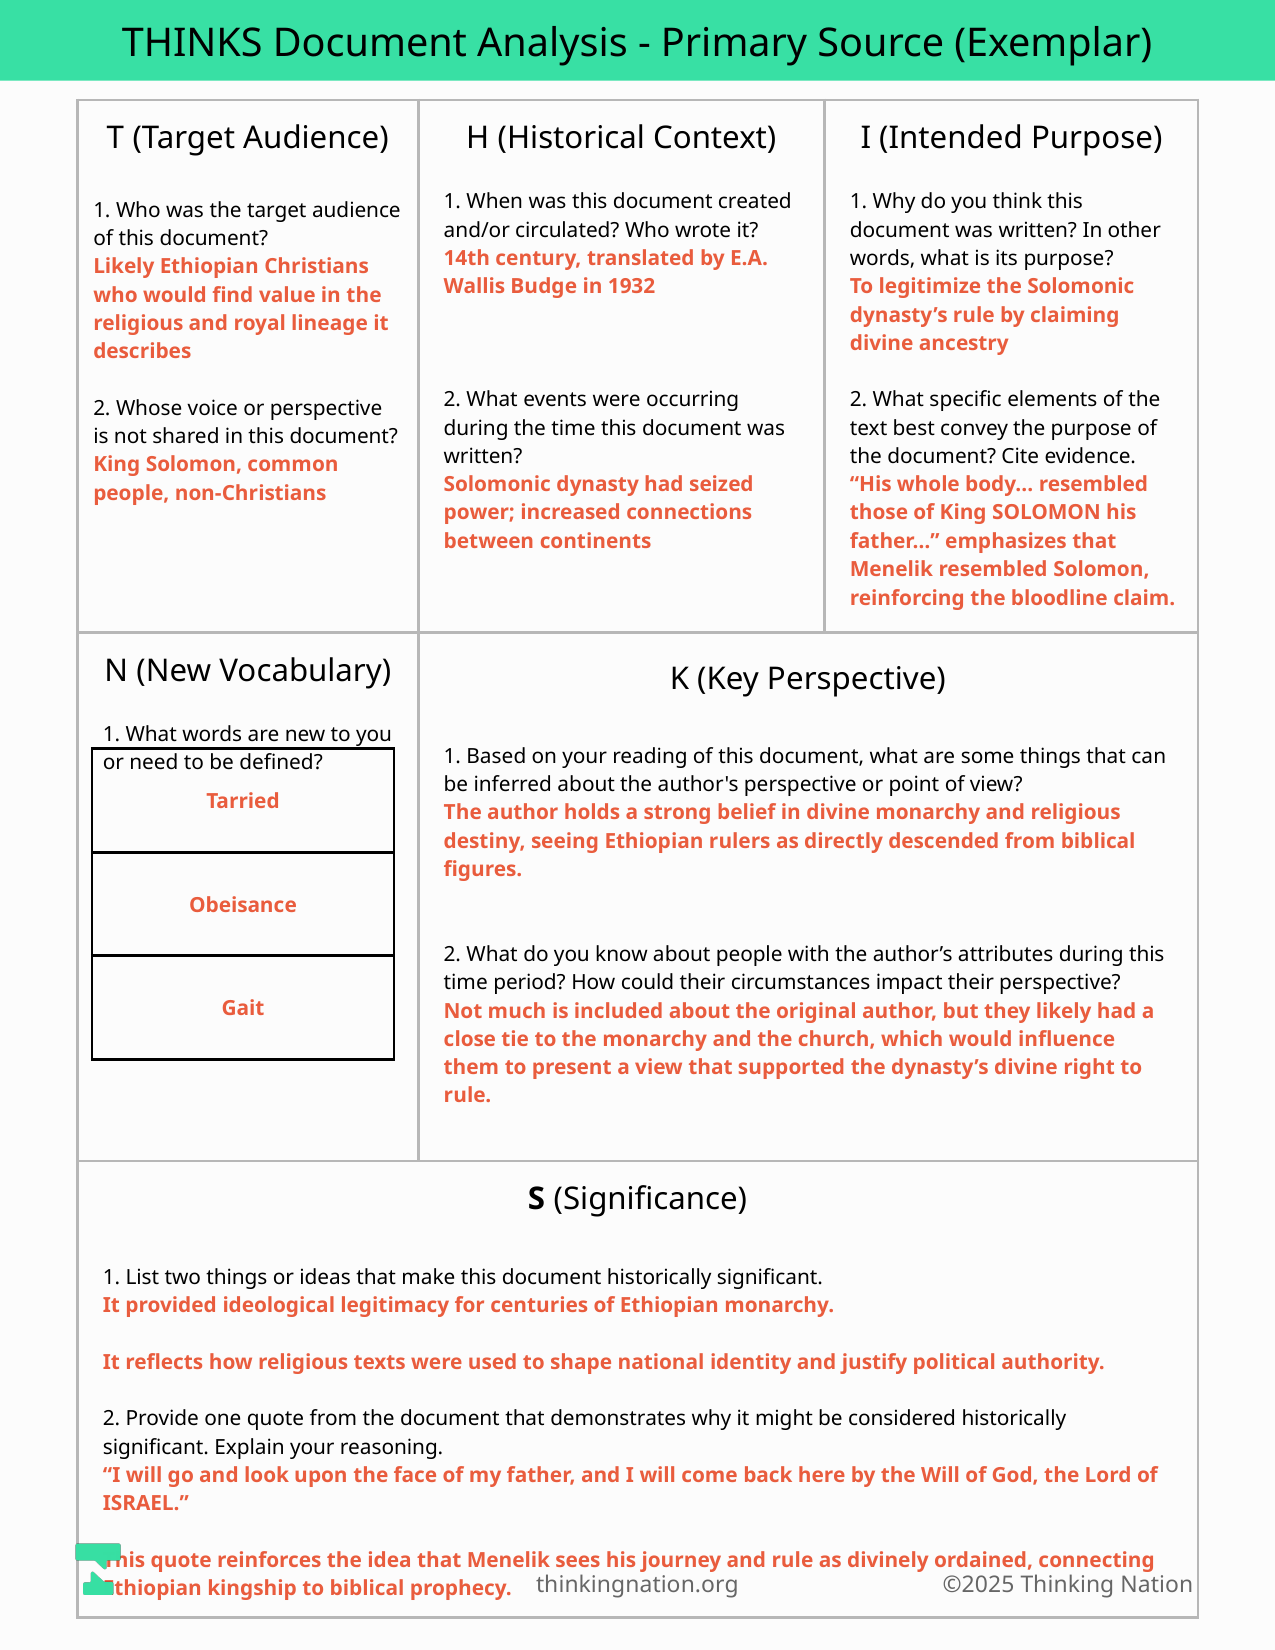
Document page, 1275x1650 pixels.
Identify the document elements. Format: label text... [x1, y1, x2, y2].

table_cell N (New Vocabulary) 1. What words are new to you or need to be defined? [79, 634, 417, 1160]
picture [62, 1533, 134, 1605]
table_cell Gait [93, 957, 393, 1058]
table_cell K (Key Perspective) 1. Based on your reading of this document, what are some things that can be inferred about the author's perspective or point of view? The author holds a strong belief in divine monarchy and religious destiny, seeing Ethiopian rulers as directly descended from biblical figures. 2. What do you know about people with the author’s attributes during this time period? How could their circumstances impact their perspective? Not much is included about the original author, but they likely had a close tie to the monarchy and the church, which would influence them to present a view that supported the dynasty’s divine right to rule. [420, 634, 1197, 1160]
table_header T (Target Audience) 1. Who was the target audience of this document? Likely Ethiopian Christians who would find value in the religious and royal lineage it describes 2. Whose voice or perspective is not shared in this document? King Solomon, common people, non-Christians [79, 101, 417, 631]
table_header Tarried [93, 750, 393, 851]
table_cell S (Significance) 1. List two things or ideas that make this document historically significant. It provided ideological legitimacy for centuries of Ethiopian monarchy. It reflects how religious texts were used to shape national identity and justify political authority. 2. Provide one quote from the document that demonstrates why it might be considered historically significant. Explain your reasoning. “I will go and look upon the face of my father, and I will come back here by the Will of God, the Lord of ISRAEL.” This quote reinforces the idea that Menelik sees his journey and rule as divinely ordained, connecting Ethiopian kingship to biblical prophecy. [79, 1162, 1197, 1616]
table_cell Obeisance [93, 854, 393, 954]
text_box THINKS Document Analysis - Primary Source (Exemplar) [0, 0, 1275, 81]
table_header I (Intended Purpose) 1. Why do you think this document was written? In other words, what is its purpose? To legitimize the Solomonic dynasty’s rule by claiming divine ancestry 2. What specific elements of the text best convey the purpose of the document? Cite evidence. “His whole body... resembled those of King SOLOMON his father…” emphasizes that Menelik resembled Solomon, reinforcing the bloodline claim. [826, 101, 1197, 631]
table_header H (Historical Context) 1. When was this document created and/or circulated? Who wrote it? 14th century, translated by E.A. Wallis Budge in 1932 2. What events were occurring during the time this document was written? Solomonic dynasty had seized power; increased connections between continents [420, 101, 823, 631]
text_box ©2025 Thinking Nation [907, 1553, 1210, 1605]
text_box thinkingnation.org [486, 1553, 789, 1605]
